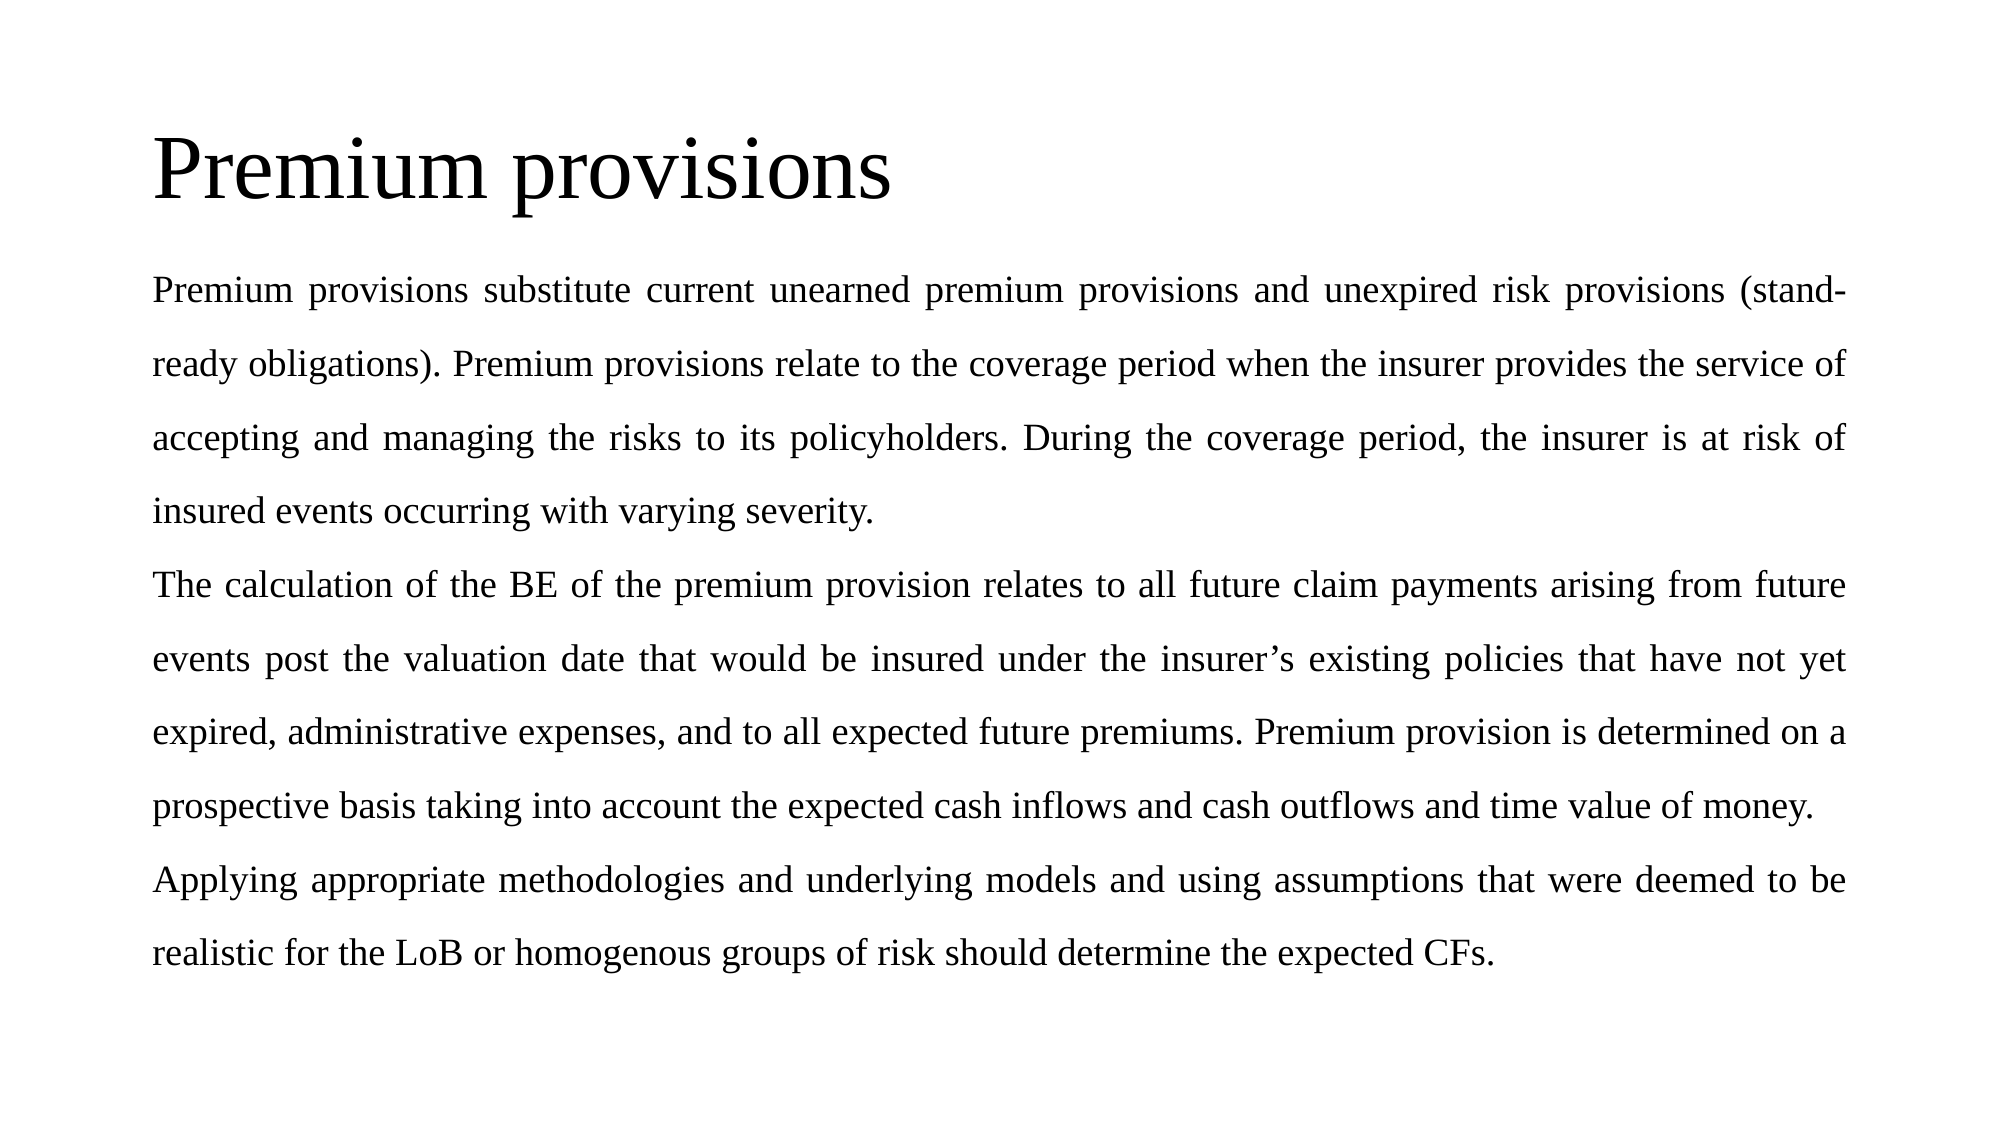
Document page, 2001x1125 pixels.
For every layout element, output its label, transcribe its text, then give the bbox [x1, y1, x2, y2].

list Premium provisions substitute current unearned premium provisions and unexpired risk provisions (stand-ready obligations). Premium provisions relate to the coverage period when the insurer provides the service of accepting and managing the risks to its policyholders. During the coverage period, the insurer is at risk of insured events occurring with varying severity. The calculation of the BE of the premium provision relates to all future claim payments arising from future events post the valuation date that would be insured under the insurer’s existing policies that have not yet expired, administrative expenses, and to all expected future premiums. Premium provision is determined on a prospective basis taking into account the expected cash inflows and cash outflows and time value of money. Applying appropriate methodologies and underlying models and using assumptions that were deemed to be realistic for the LoB or homogenous groups of risk should determine the expected CFs. [137, 229, 1863, 1014]
title Premium provisions [137, 59, 1863, 229]
